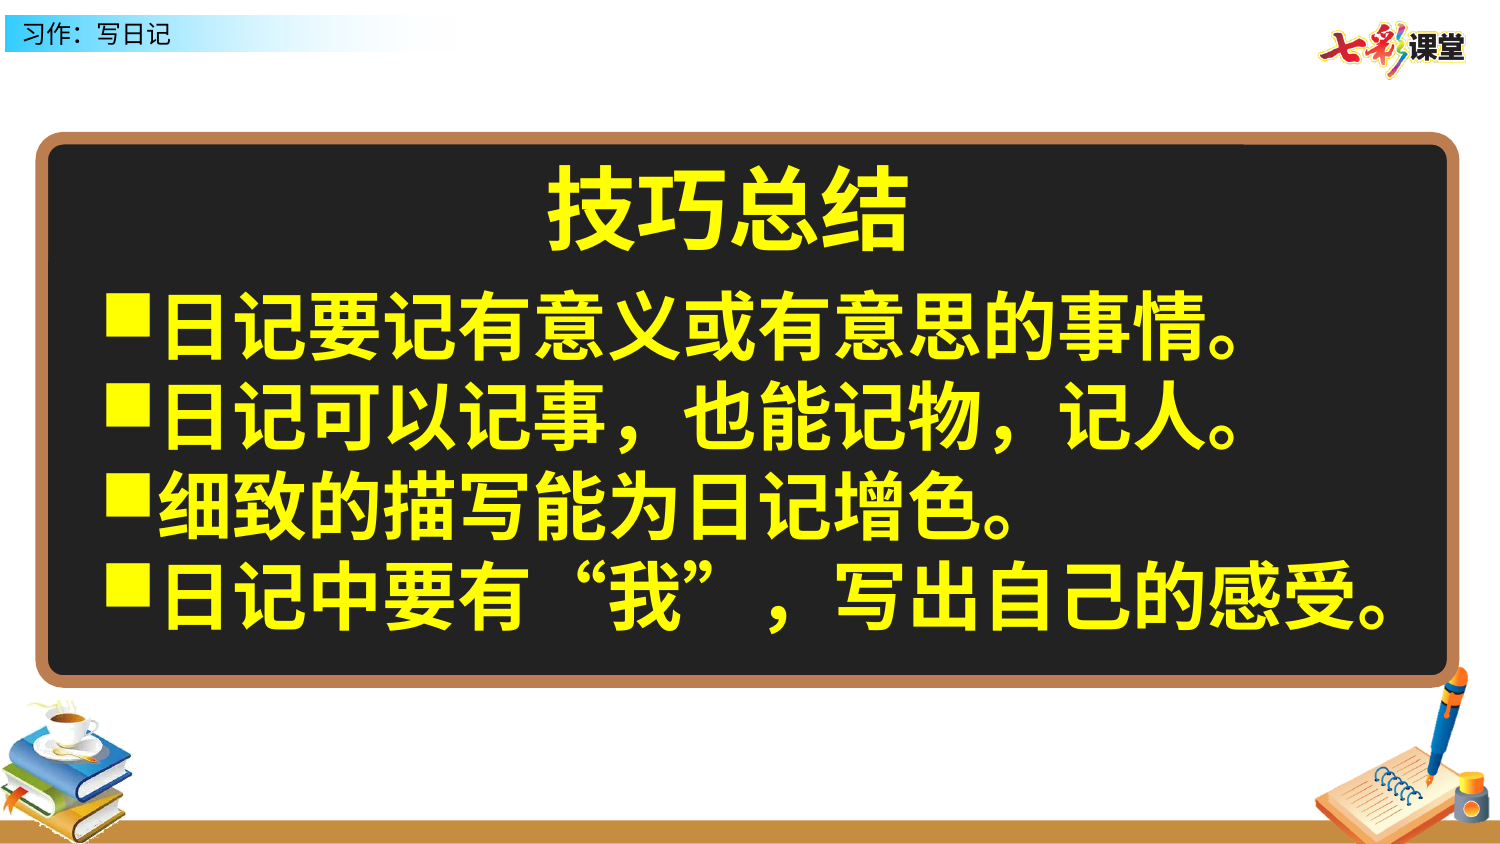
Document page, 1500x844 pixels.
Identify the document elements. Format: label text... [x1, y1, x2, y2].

picture [0, 700, 146, 844]
text_box [39, 136, 1456, 684]
picture [1303, 652, 1500, 844]
text_box 日记要记有意义或有意思的事情。 日记可以记事，也能记物，记人。 细致的描写能为日记增色。 日记中要有“我”，写出自己的感受。 [85, 272, 1424, 648]
text_box 技巧总结 [376, 144, 1081, 270]
picture [1316, 20, 1468, 80]
